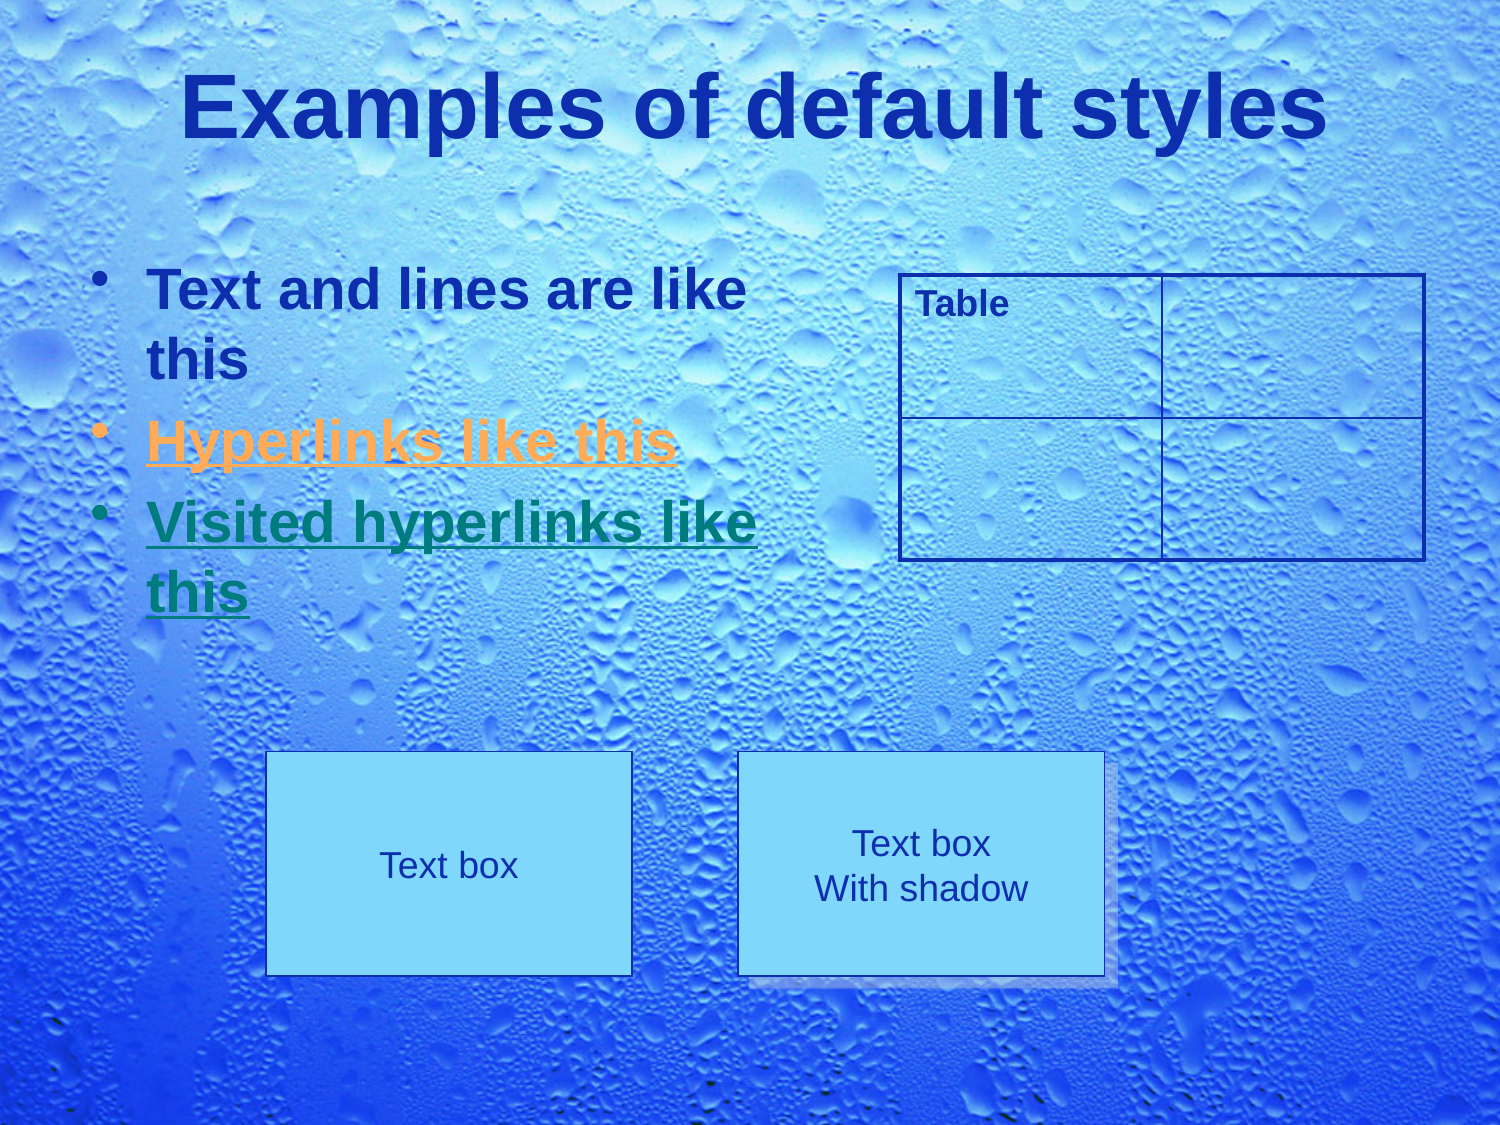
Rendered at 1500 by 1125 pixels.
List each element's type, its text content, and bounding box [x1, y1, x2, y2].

title Examples of default styles [75, 42, 1436, 161]
list Text and lines are like this Hyperlinks like this Visited hyperlinks like this [75, 243, 850, 1041]
table_cell [1163, 419, 1422, 558]
table_header Table [902, 277, 1161, 417]
text_box Text box With shadow [738, 751, 1105, 976]
picture [0, 0, 1500, 1125]
text_box Text box [265, 751, 632, 976]
table_cell [902, 419, 1161, 558]
table_header [1163, 277, 1422, 417]
